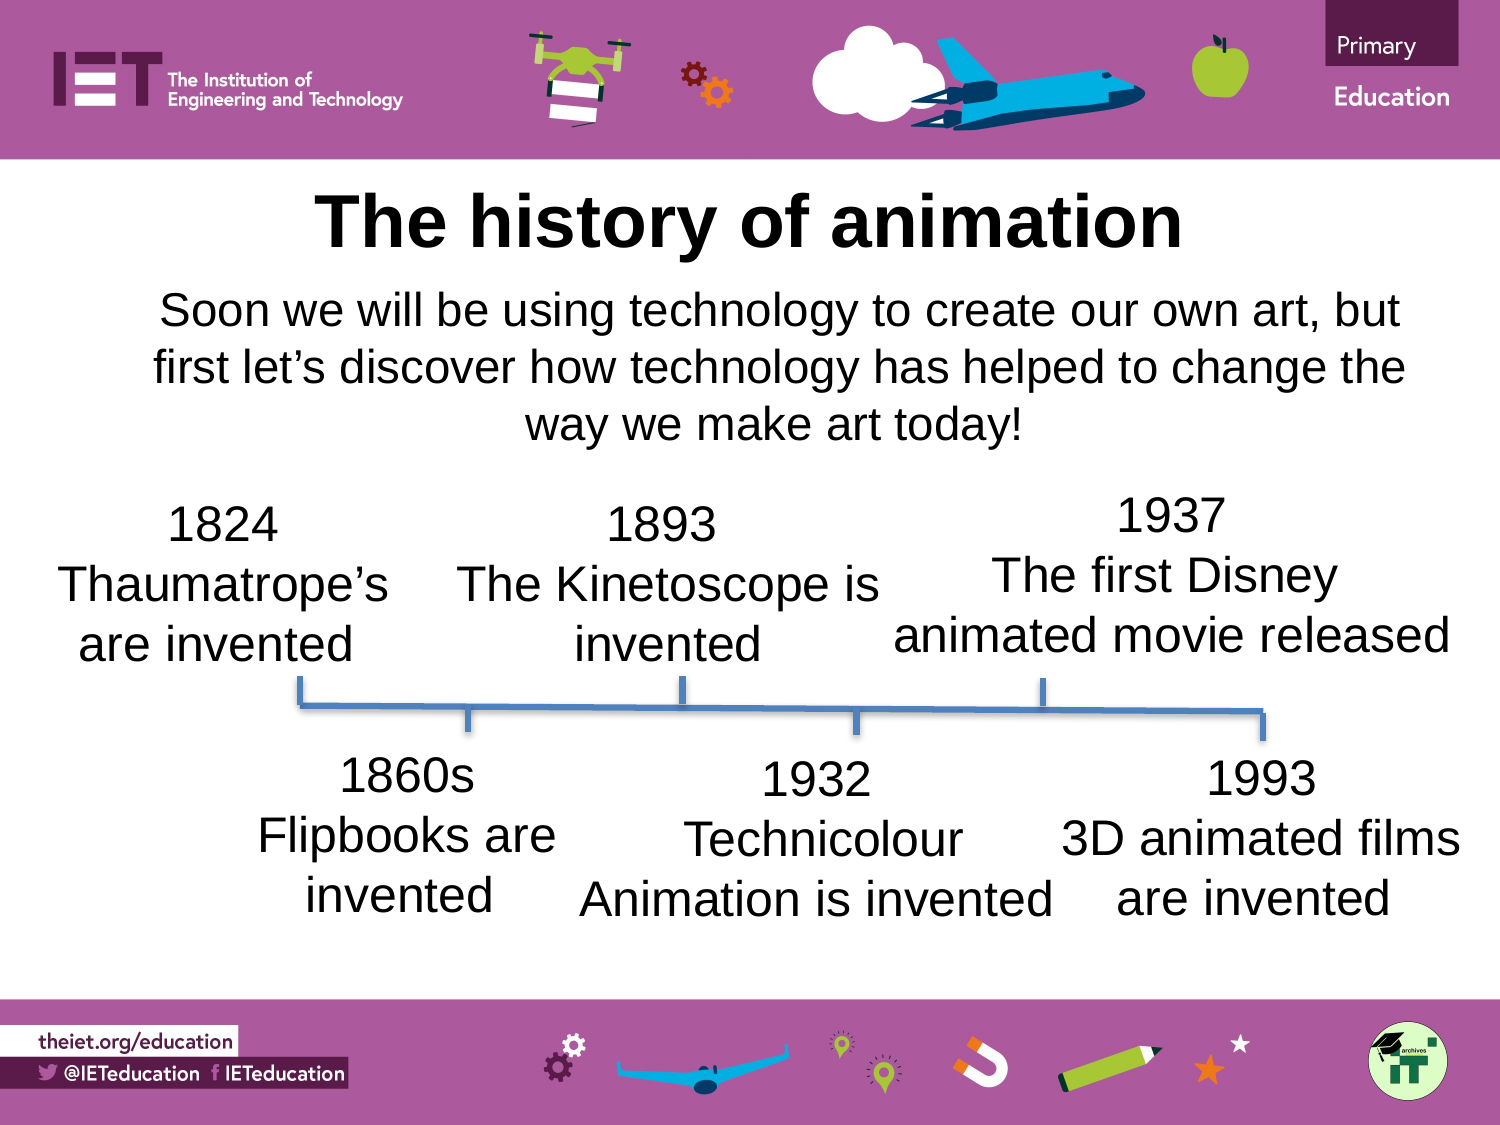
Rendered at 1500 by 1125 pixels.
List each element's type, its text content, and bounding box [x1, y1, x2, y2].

list Soon we will be using technology to create our own art, but first let’s discover how technology has helped to change the way we make art today! [122, 271, 1441, 459]
text_box 1937 The first Disney animated movie released [872, 474, 1473, 670]
text_box 1860s Flipbooks are invented [223, 735, 591, 930]
text_box The history of animation [103, 170, 1397, 270]
picture [0, 0, 1500, 1125]
text_box 1932 Technicolour Animation is invented [557, 739, 1091, 935]
text_box 1893 The Kinetoscope is invented [429, 484, 908, 680]
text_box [299, 705, 468, 712]
text_box 1824 Thaumatrope’s are invented [27, 484, 420, 680]
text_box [469, 705, 1264, 712]
text_box 1993 3D animated films are invented [1022, 738, 1500, 933]
